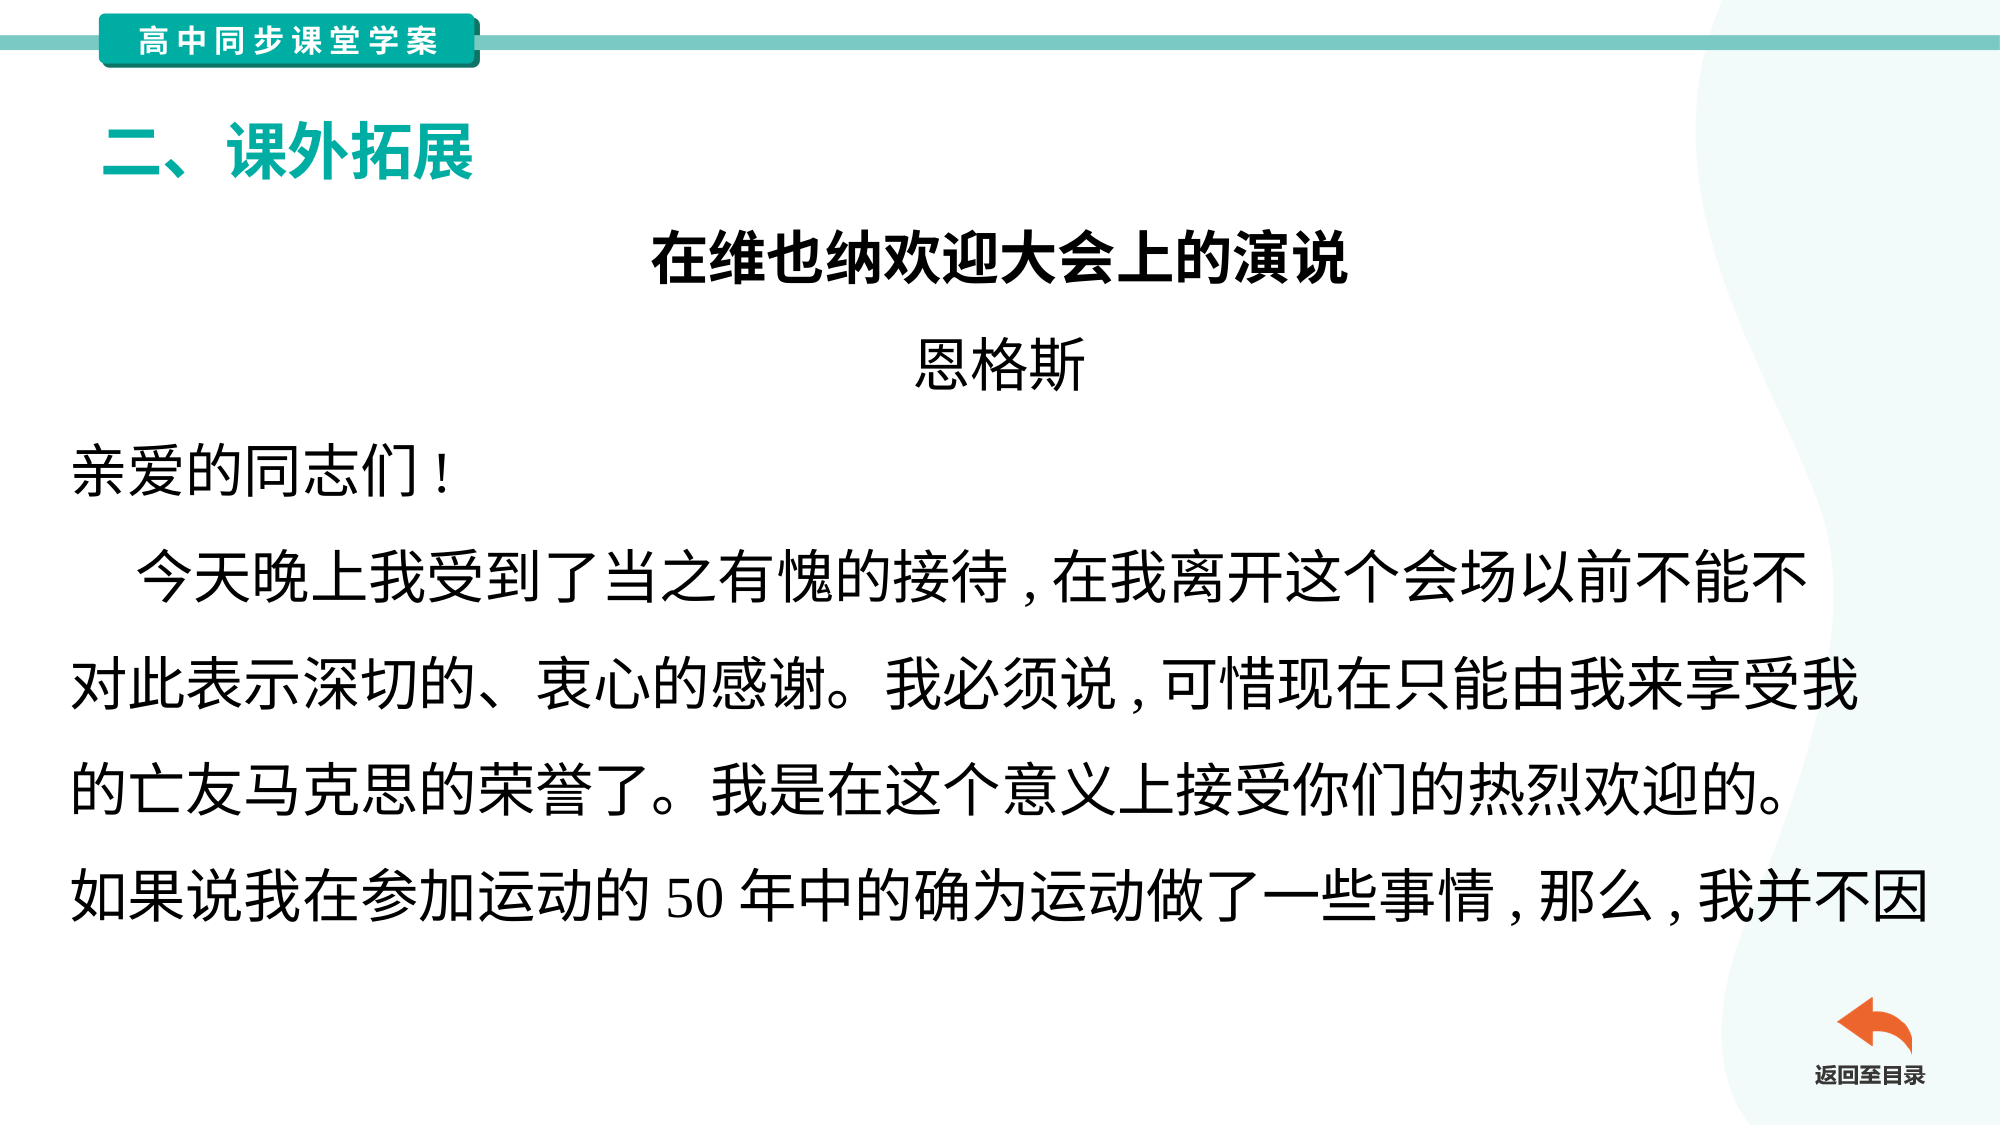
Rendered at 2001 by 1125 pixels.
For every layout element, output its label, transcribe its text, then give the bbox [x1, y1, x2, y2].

text_box 二、课外拓展 [100, 76, 1899, 185]
text_box 在维也纳欢迎大会上的演说 恩格斯 亲爱的同志们! 今天晚上我受到了当之有愧的接待,在我离开这个会场以前不能不 对此表示深切的、衷心的感谢。我必须说,可惜现在只能由我来享受我 的亡友马克思的荣誉了。我是在这个意义上接受你们的热烈欢迎的。 如果说我在参加运动的50年中的确为运动做了一些事情,那么,我并不因 [100, 185, 1899, 930]
picture [0, 0, 2000, 1125]
